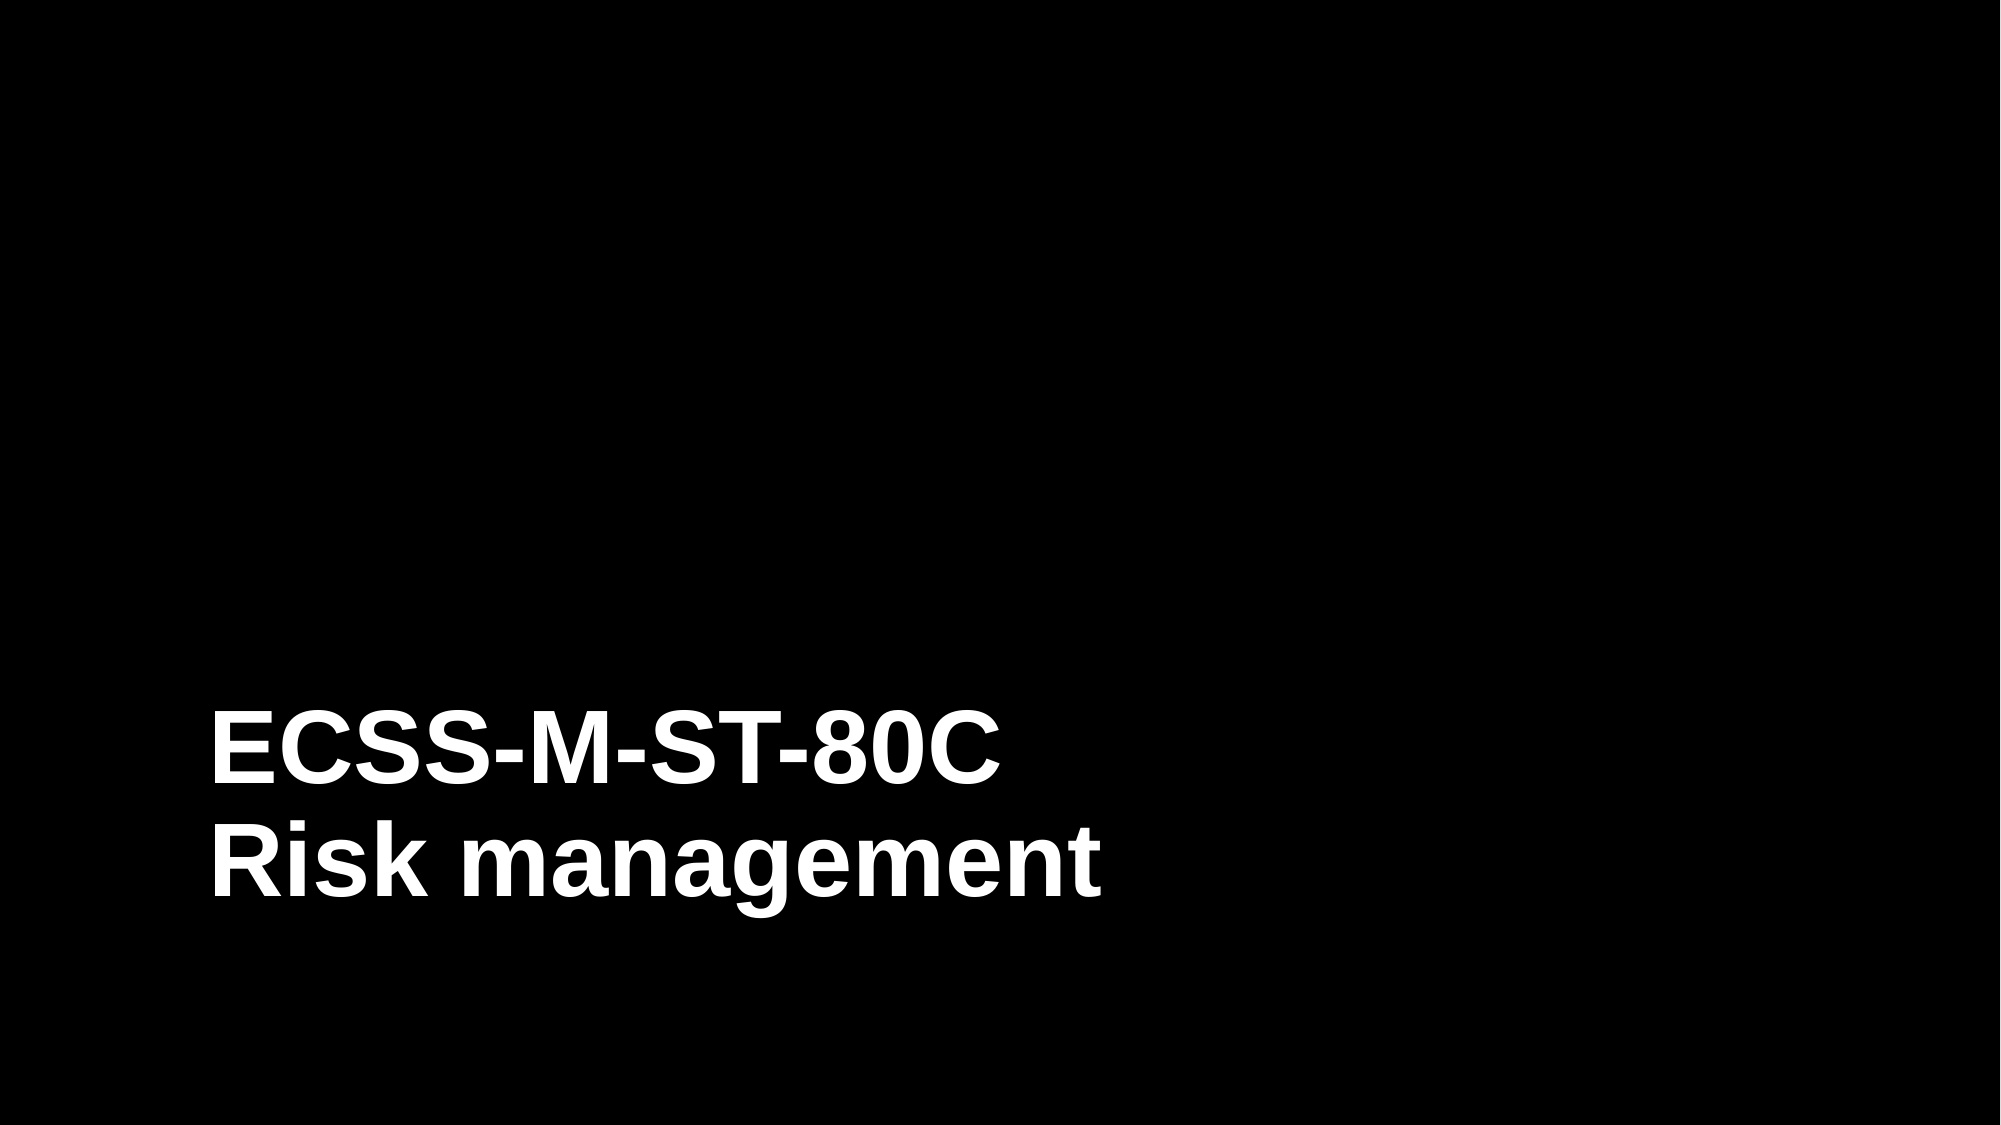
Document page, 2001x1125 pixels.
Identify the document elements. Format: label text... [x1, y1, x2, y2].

title ECSS-M-ST-80C Risk management [193, 640, 1182, 971]
